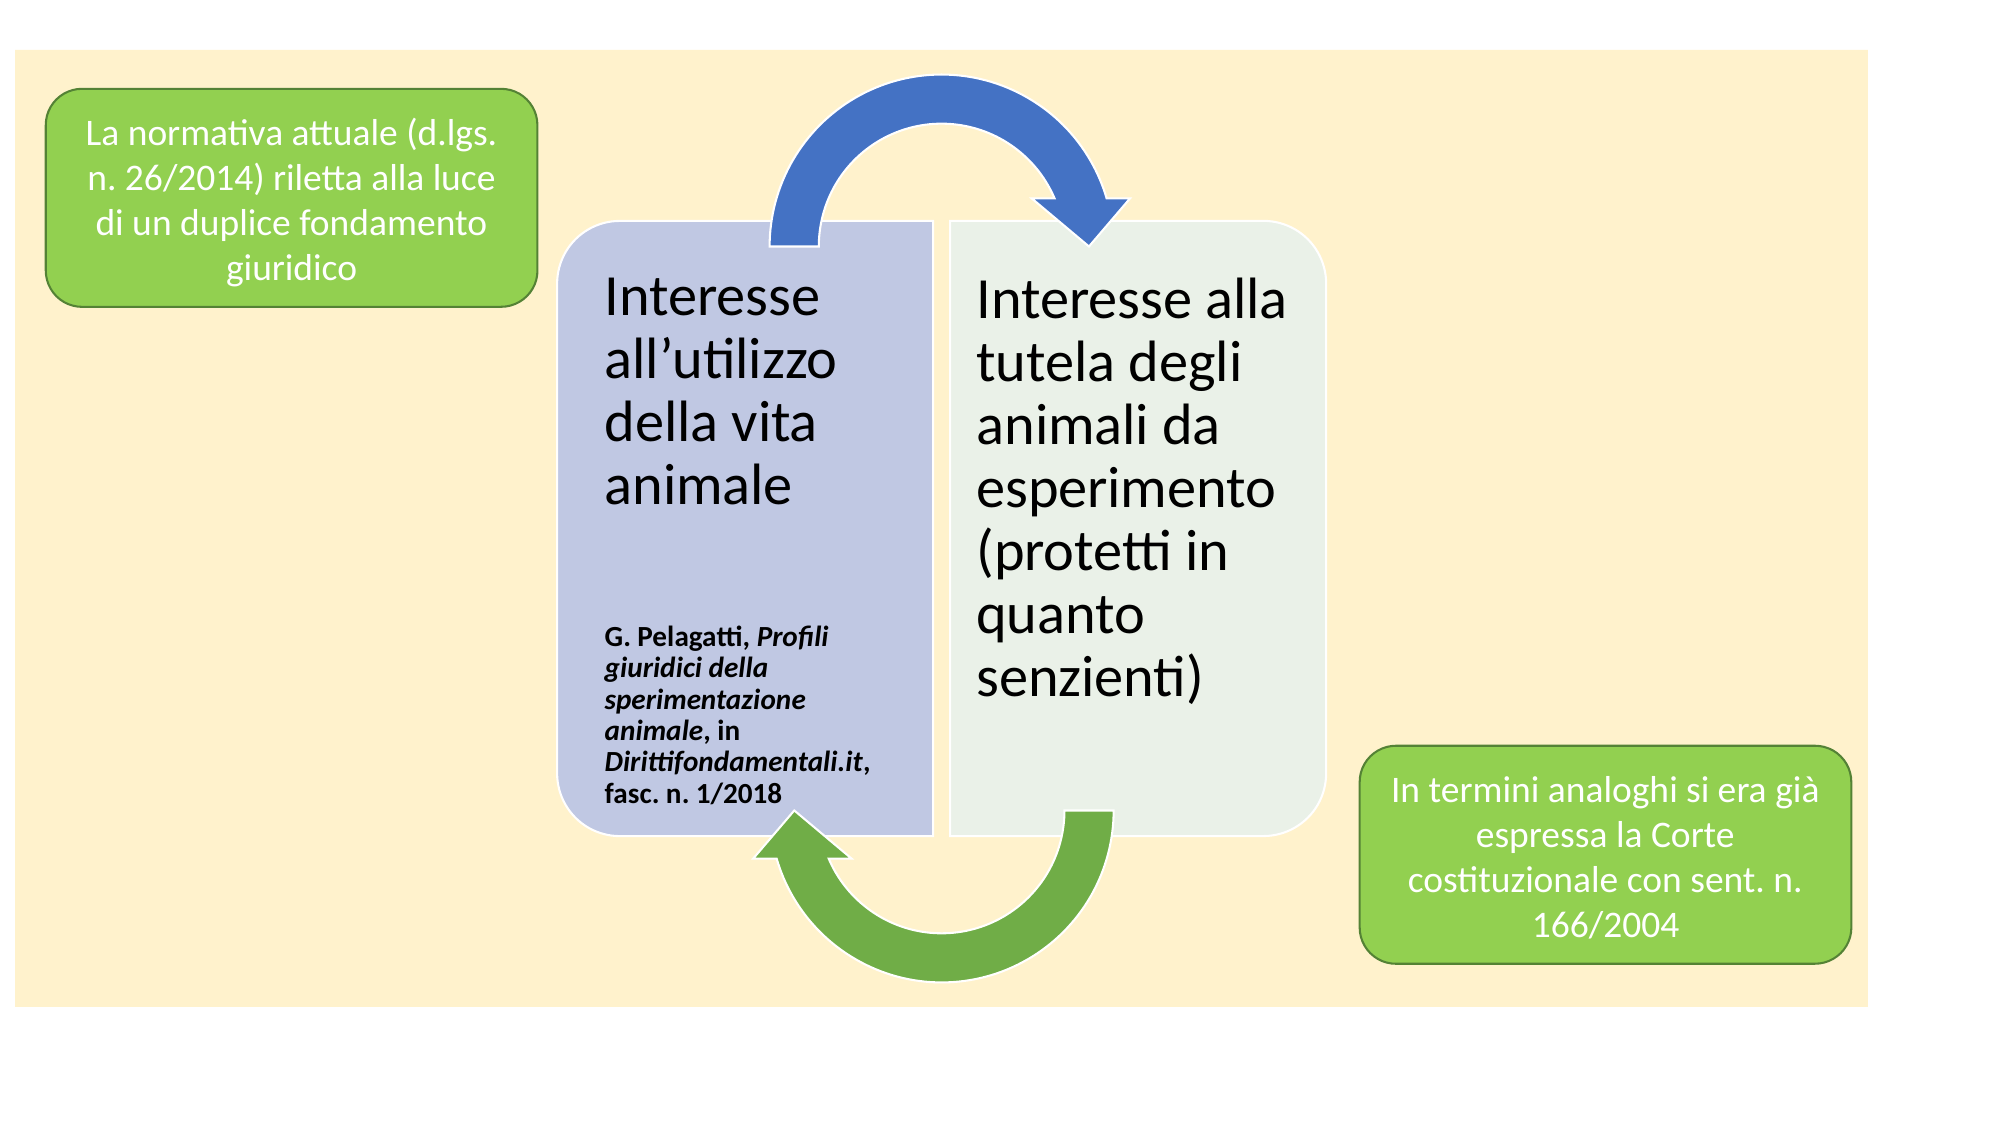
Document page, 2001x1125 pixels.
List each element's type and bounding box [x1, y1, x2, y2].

text_box [15, 49, 1869, 1007]
